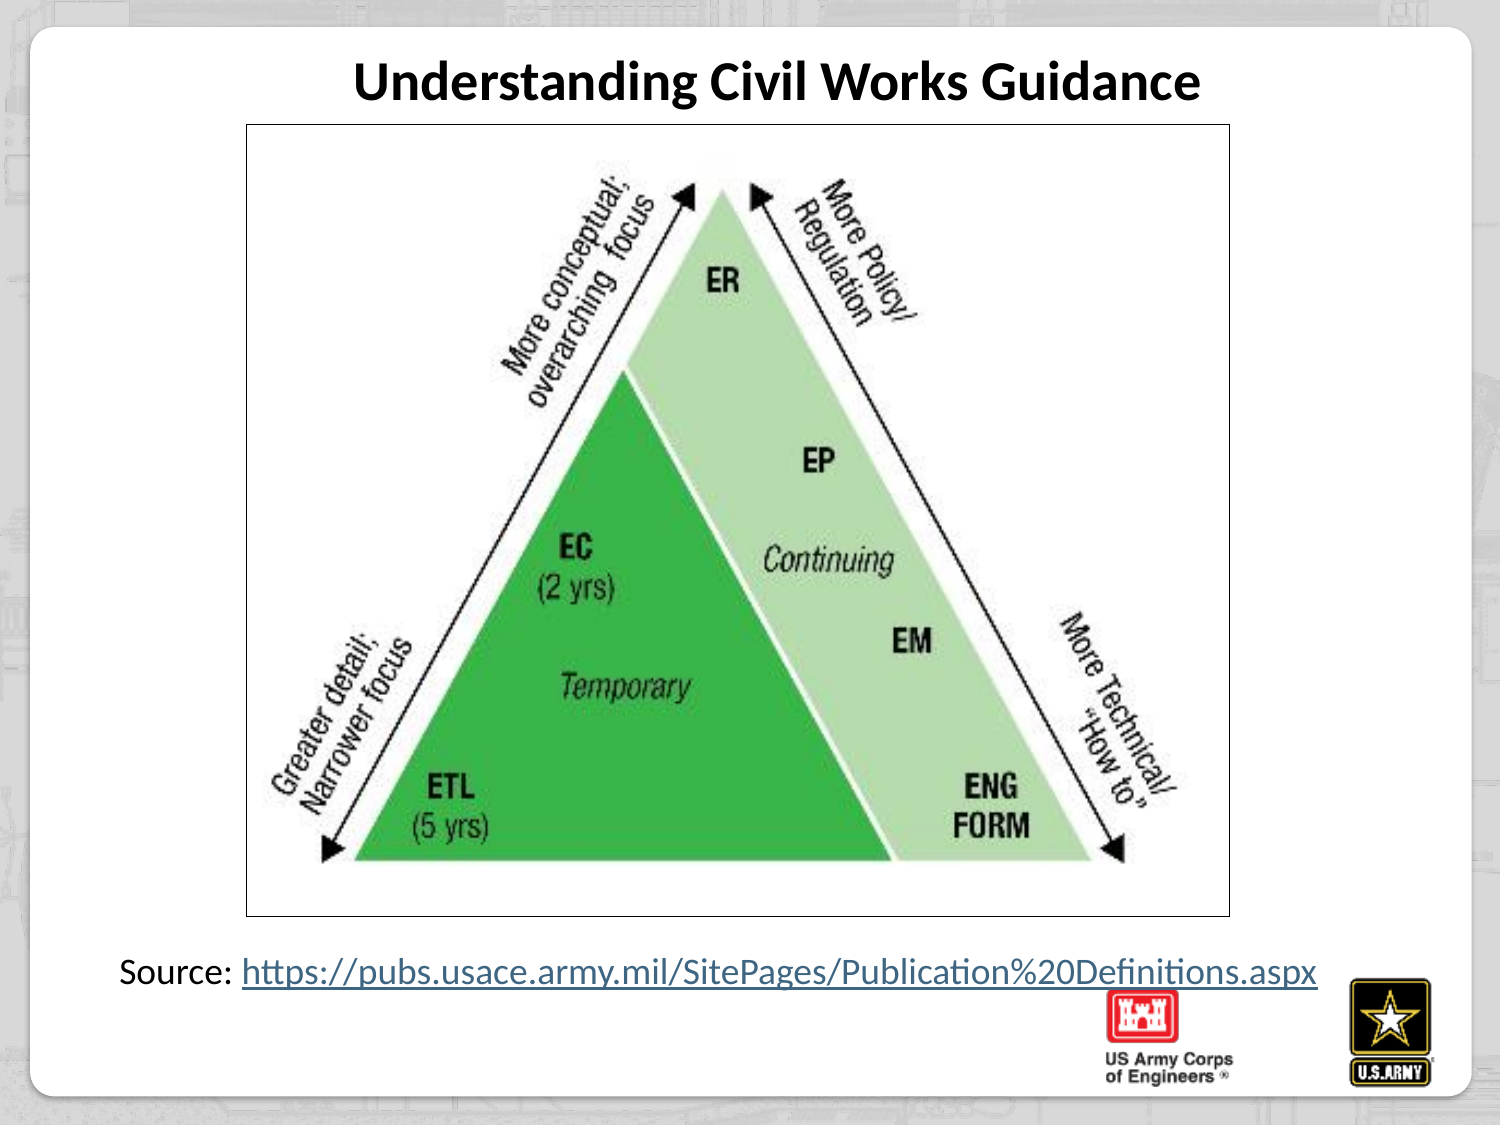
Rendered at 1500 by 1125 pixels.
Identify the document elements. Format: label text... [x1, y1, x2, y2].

text_box Source: https://pubs.usace.army.mil/SitePages/Publication%20Definitions.aspx [104, 939, 1395, 1000]
picture [0, 0, 1500, 1125]
text_box Understanding Civil Works Guidance [339, 36, 1217, 119]
